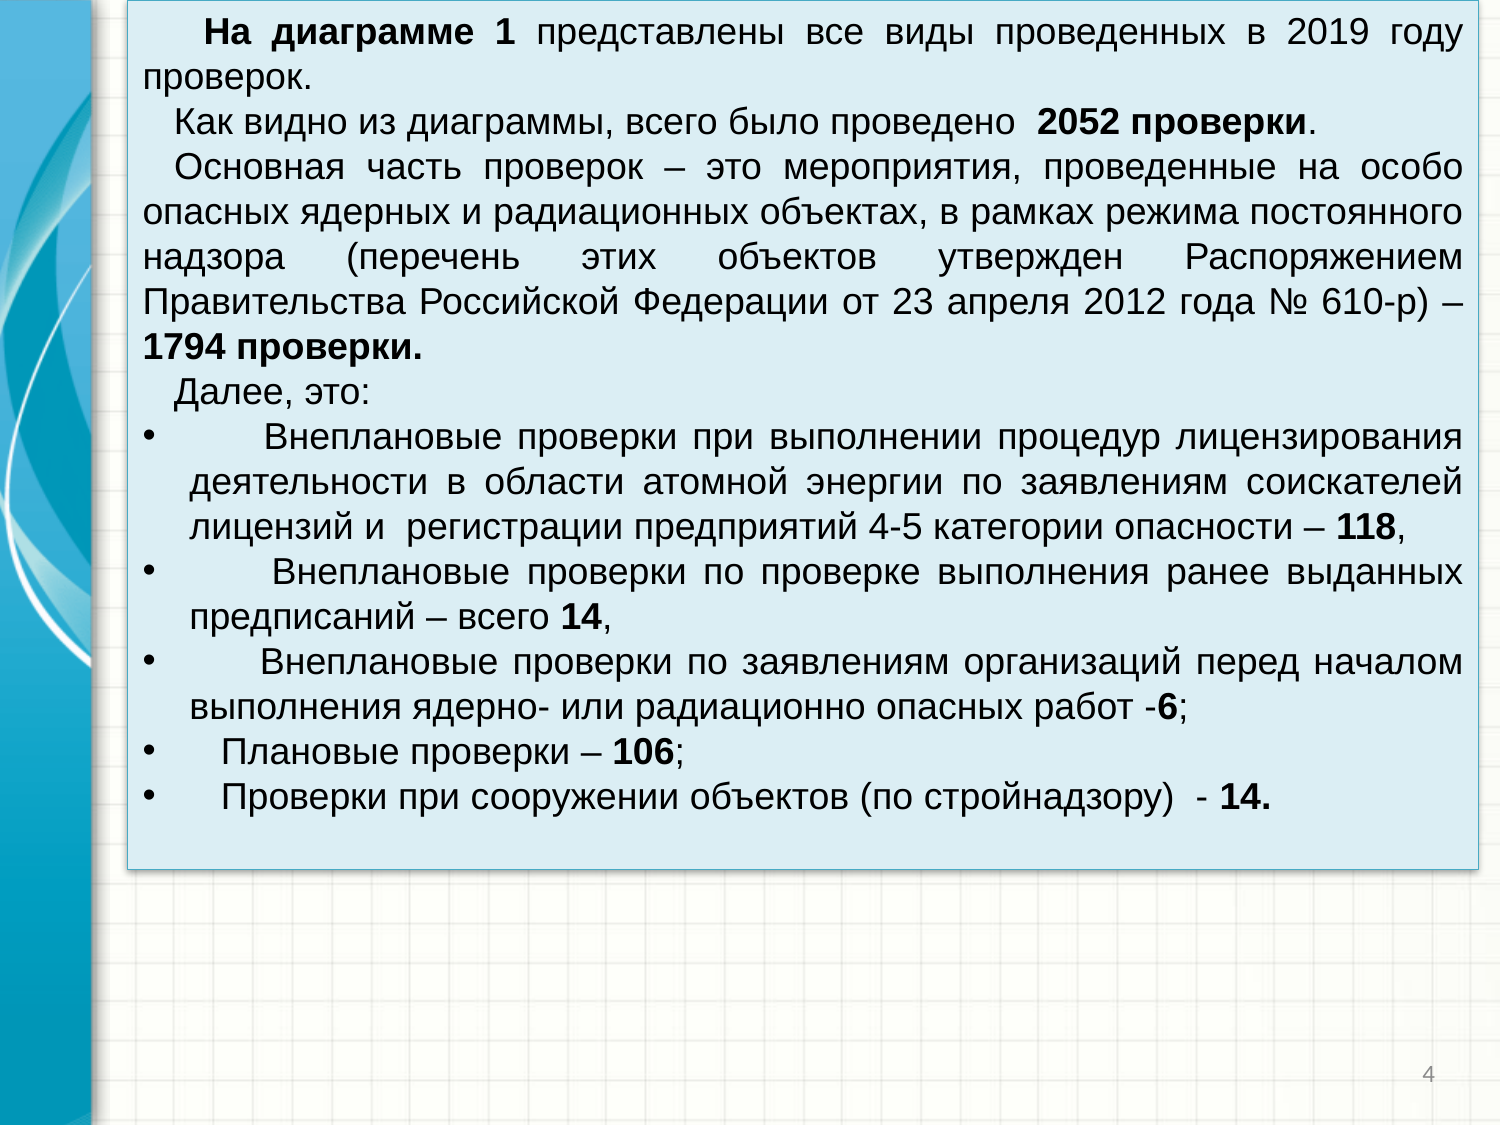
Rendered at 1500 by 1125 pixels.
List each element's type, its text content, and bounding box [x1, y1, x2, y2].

slide_number 4 [1100, 1042, 1450, 1103]
picture [0, 0, 1500, 1125]
text_box На диаграмме 1 представлены все виды проведенных в 2019 году проверок. Как видно из диаграммы, всего было проведено 2052 проверки. Основная часть проверок – это мероприятия, проведенные на особо опасных ядерных и радиационных объектах, в рамках режима постоянного надзора (перечень этих объектов утвержден Распоряжением Правительства Российской Федерации от 23 апреля 2012 года № 610-р) – 1794 проверки. Далее, это: Внеплановые проверки при выполнении процедур лицензирования деятельности в области атомной энергии по заявлениям соискателей лицензий и регистрации предприятий 4-5 категории опасности – 118, Внеплановые проверки по проверке выполнения ранее выданных предписаний – всего 14, Внеплановые проверки по заявлениям организаций перед началом выполнения ядерно- или радиационно опасных работ -6; Плановые проверки – 106; Проверки при сооружении объектов (по стройнадзору) - 14. [127, 0, 1479, 870]
